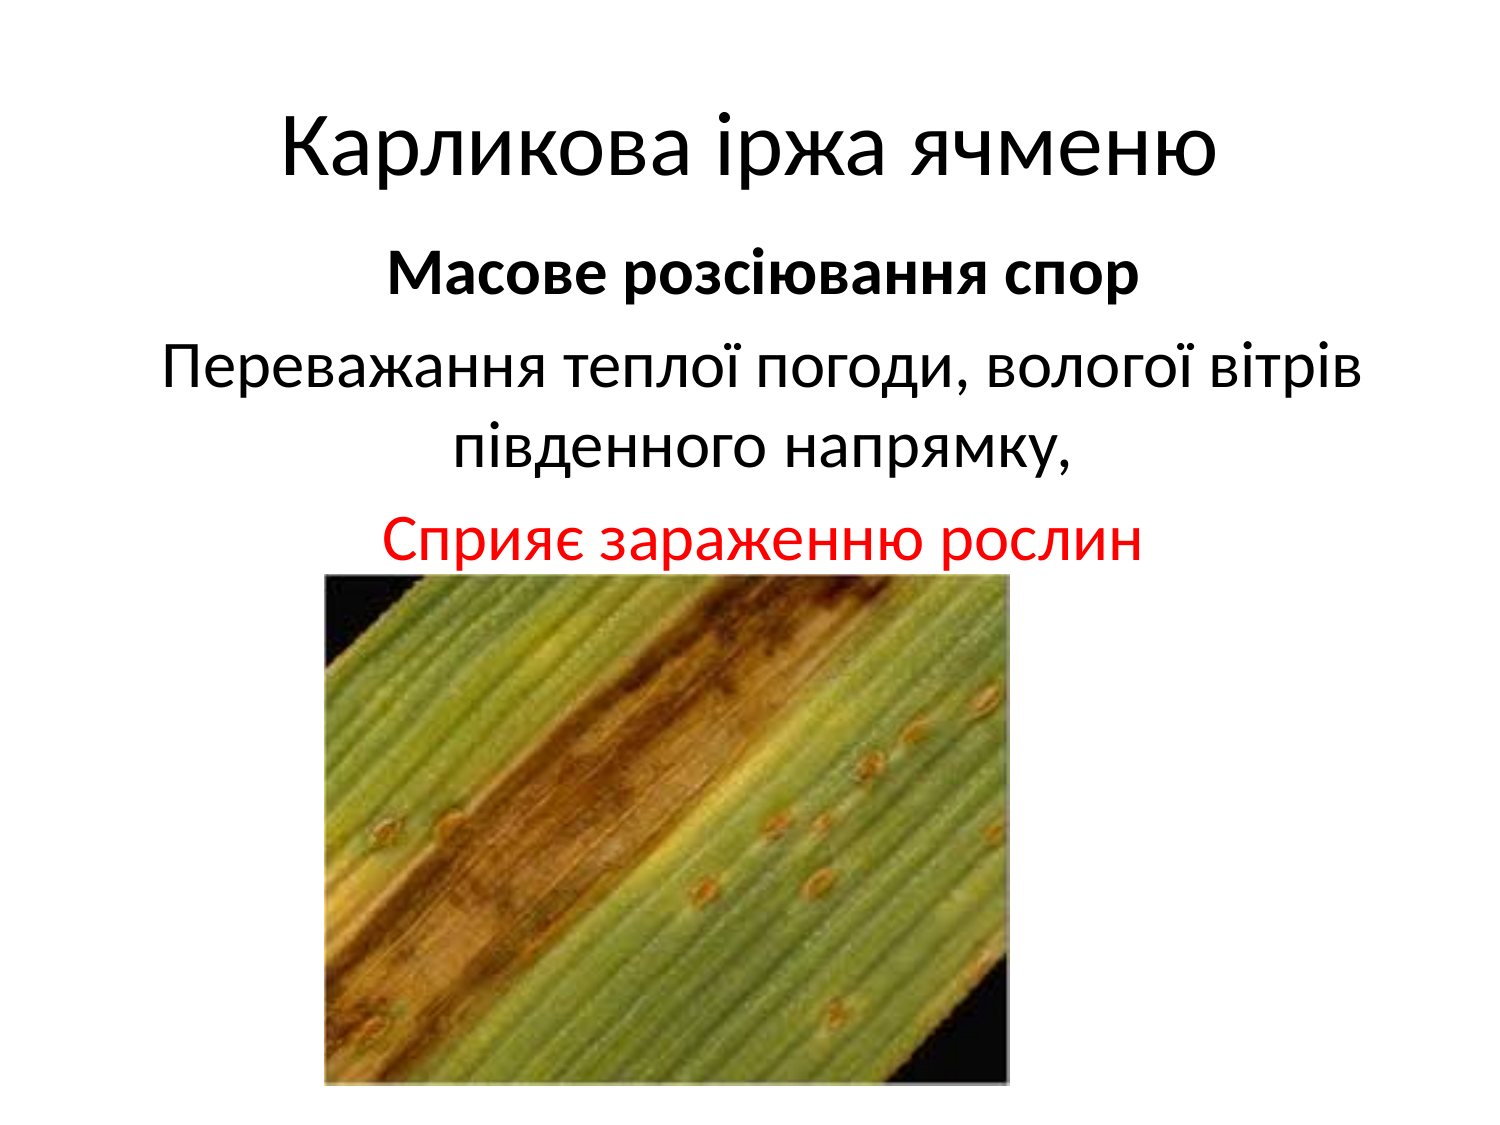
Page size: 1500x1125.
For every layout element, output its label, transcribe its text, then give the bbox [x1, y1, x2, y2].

title Карликова іржа ячменю [75, 45, 1425, 233]
list Масове розсіювання спор Переважання теплої погоди, вологої вітрів південного напрямку, Сприяє зараженню рослин [88, 219, 1439, 963]
picture [324, 573, 1011, 1086]
